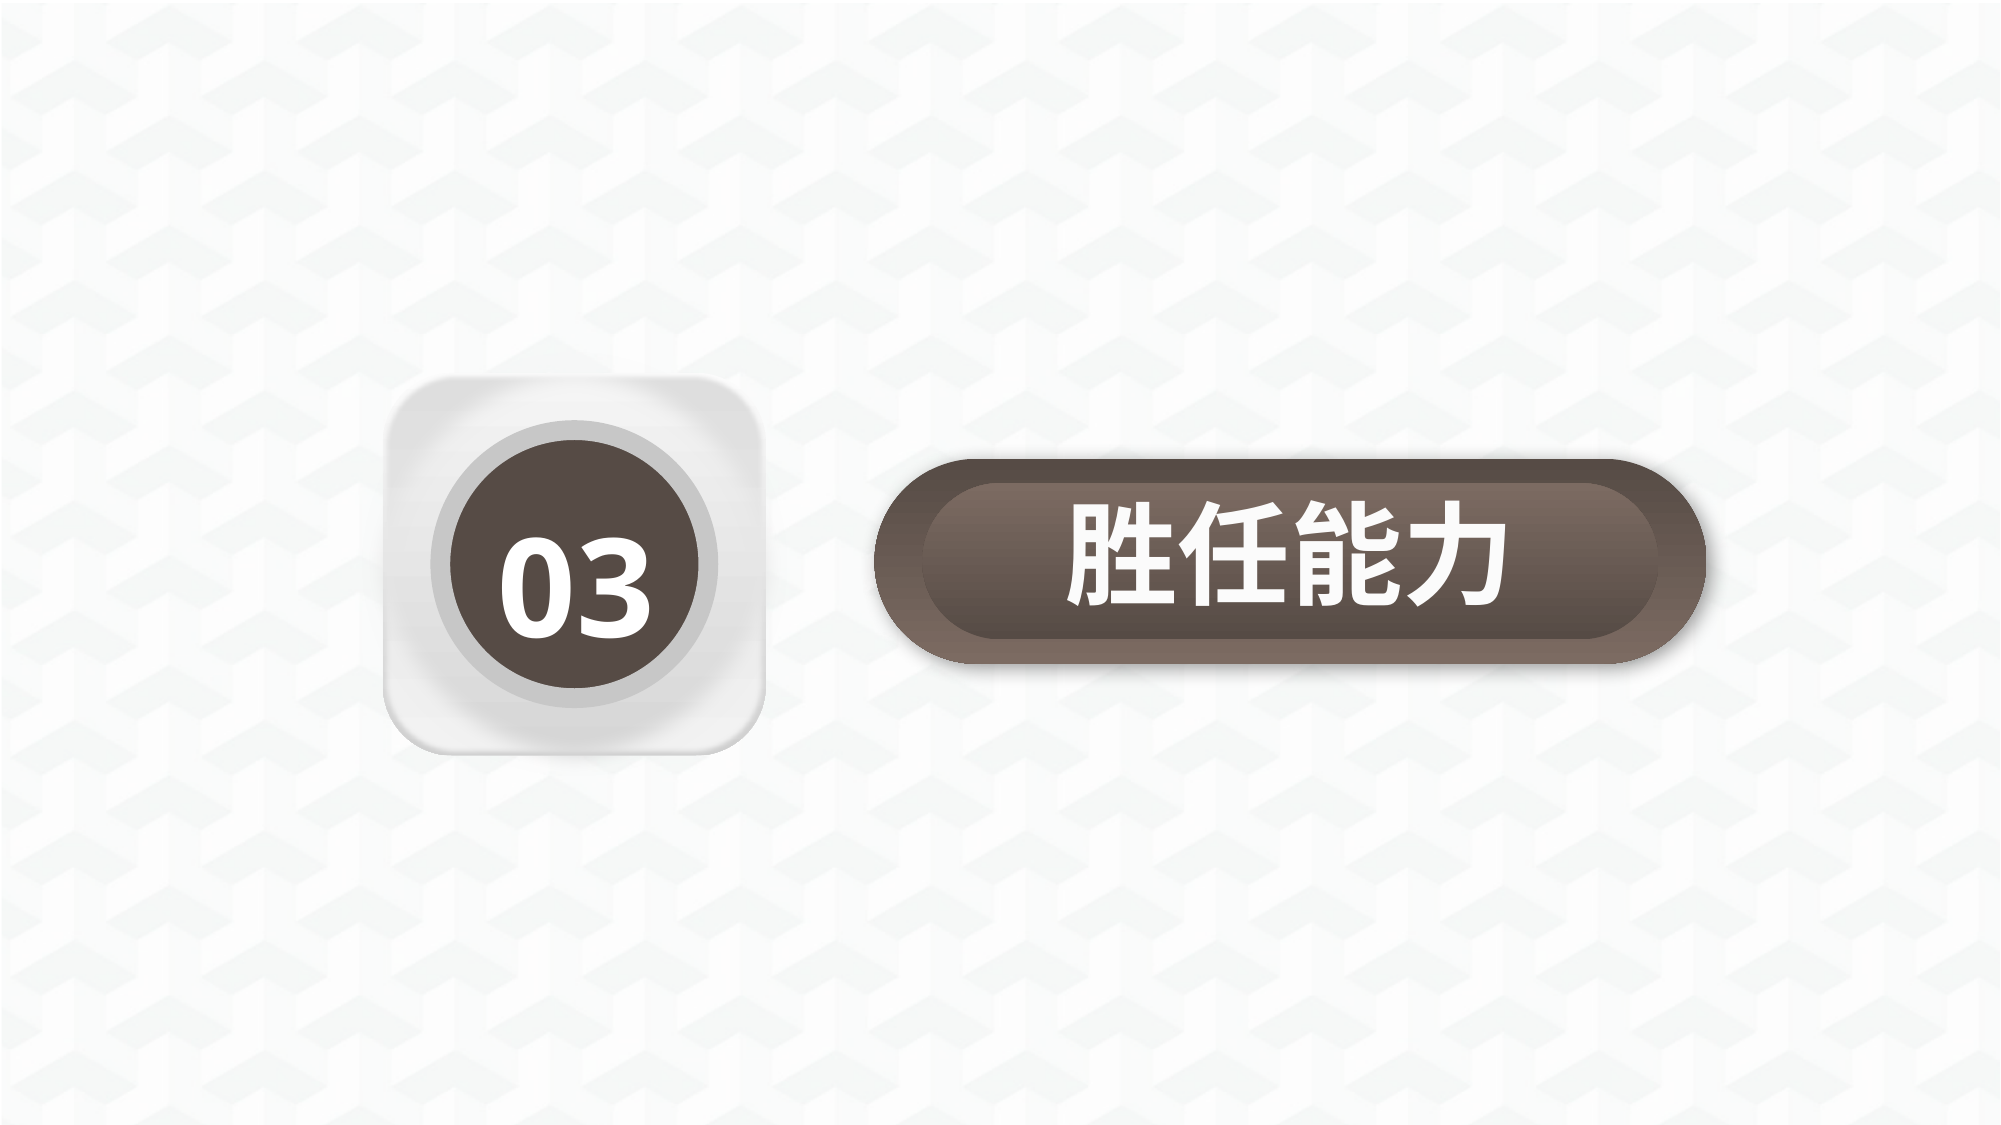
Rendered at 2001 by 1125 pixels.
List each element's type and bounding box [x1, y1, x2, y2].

picture [1, 3, 2001, 1125]
text_box [874, 458, 1707, 664]
text_box [361, 351, 788, 777]
